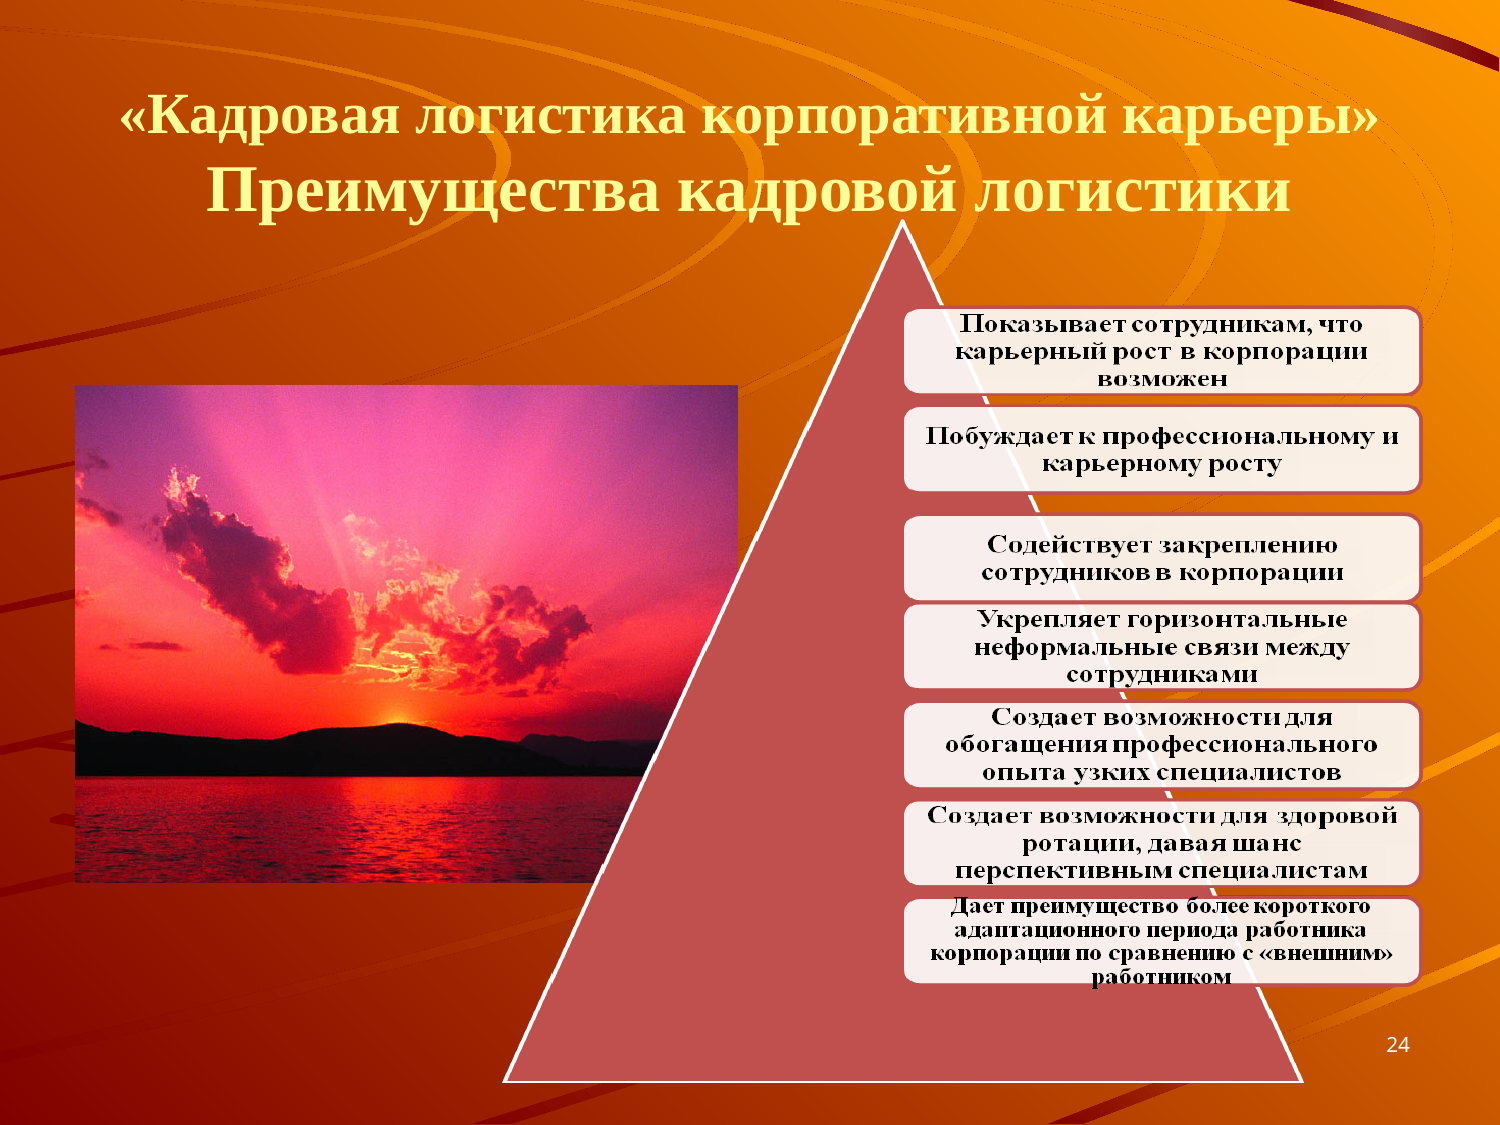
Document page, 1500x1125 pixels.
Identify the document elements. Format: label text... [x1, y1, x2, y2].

slide_number 24 [1074, 1089, 1426, 1100]
title «Кадровая логистика корпоративной карьеры» Преимущества кадровой логистики [74, 25, 1426, 233]
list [74, 385, 496, 883]
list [501, 219, 1426, 1083]
